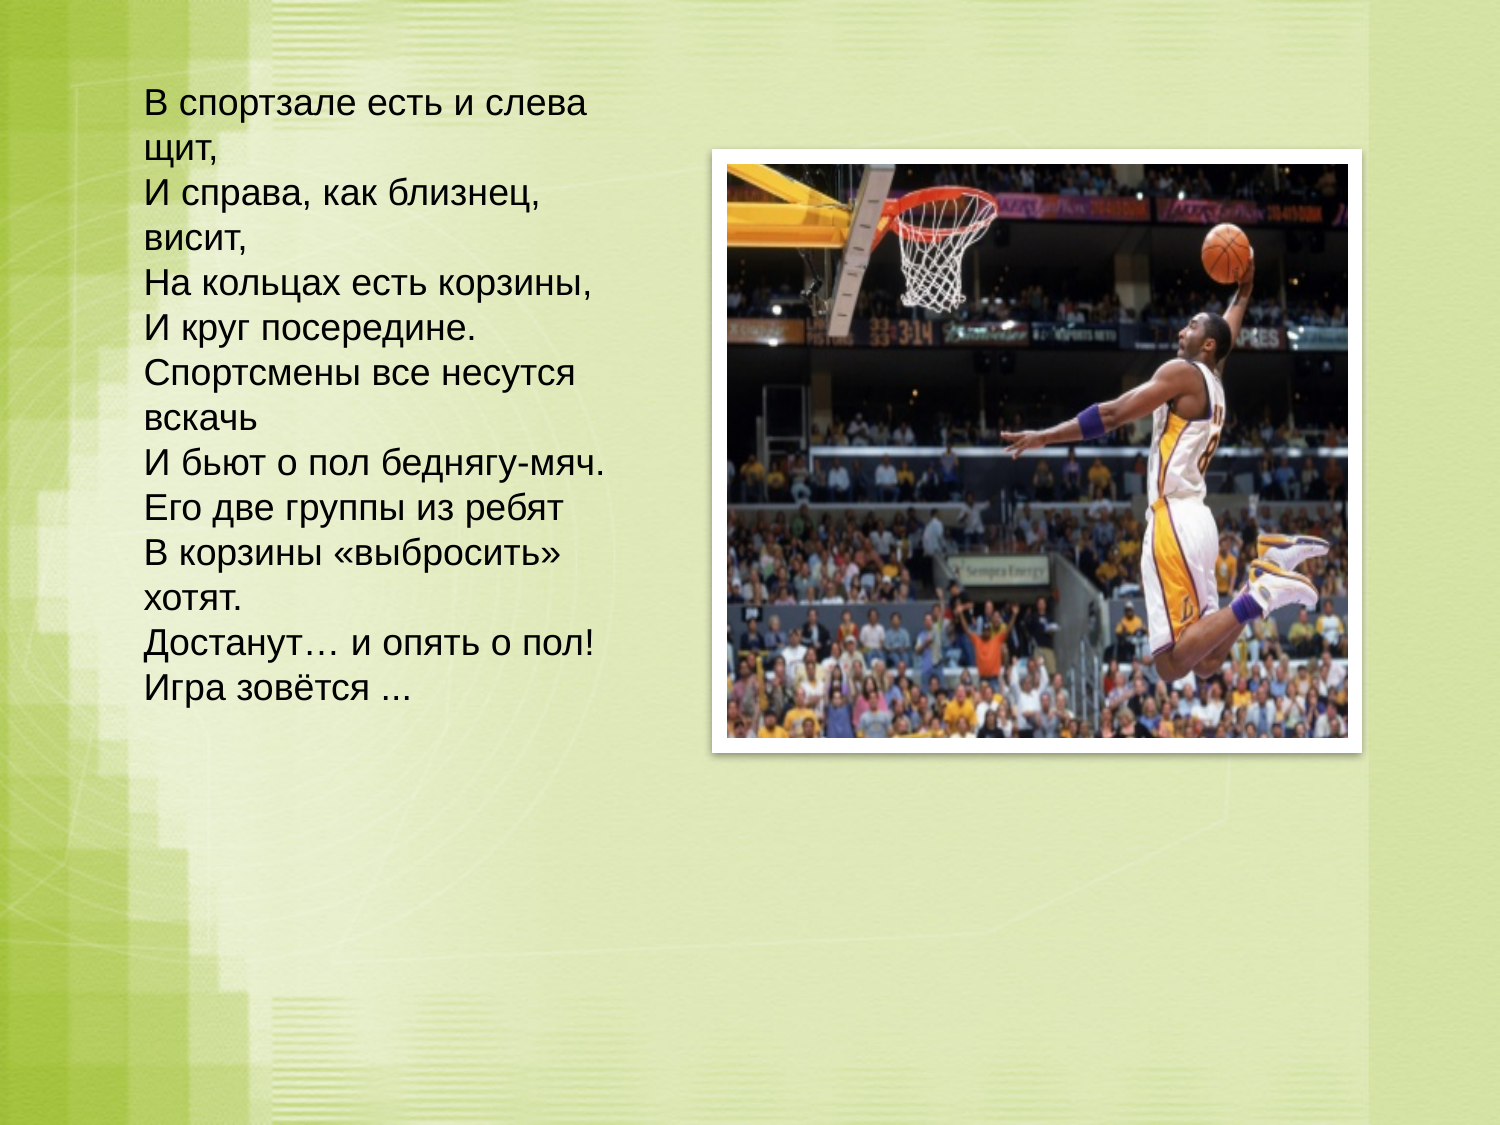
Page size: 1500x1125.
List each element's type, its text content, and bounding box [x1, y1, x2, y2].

picture [0, 0, 1500, 1125]
text_box В спортзале есть и слева щит, И справа, как близнец, висит, На кольцах есть корзины, И круг посередине. Спортсмены все несутся вскачь И бьют о пол беднягу-мяч. Его две группы из ребят В корзины «выбросить» хотят. Достанут… и опять о пол! Игра зовётся ... [128, 70, 668, 805]
